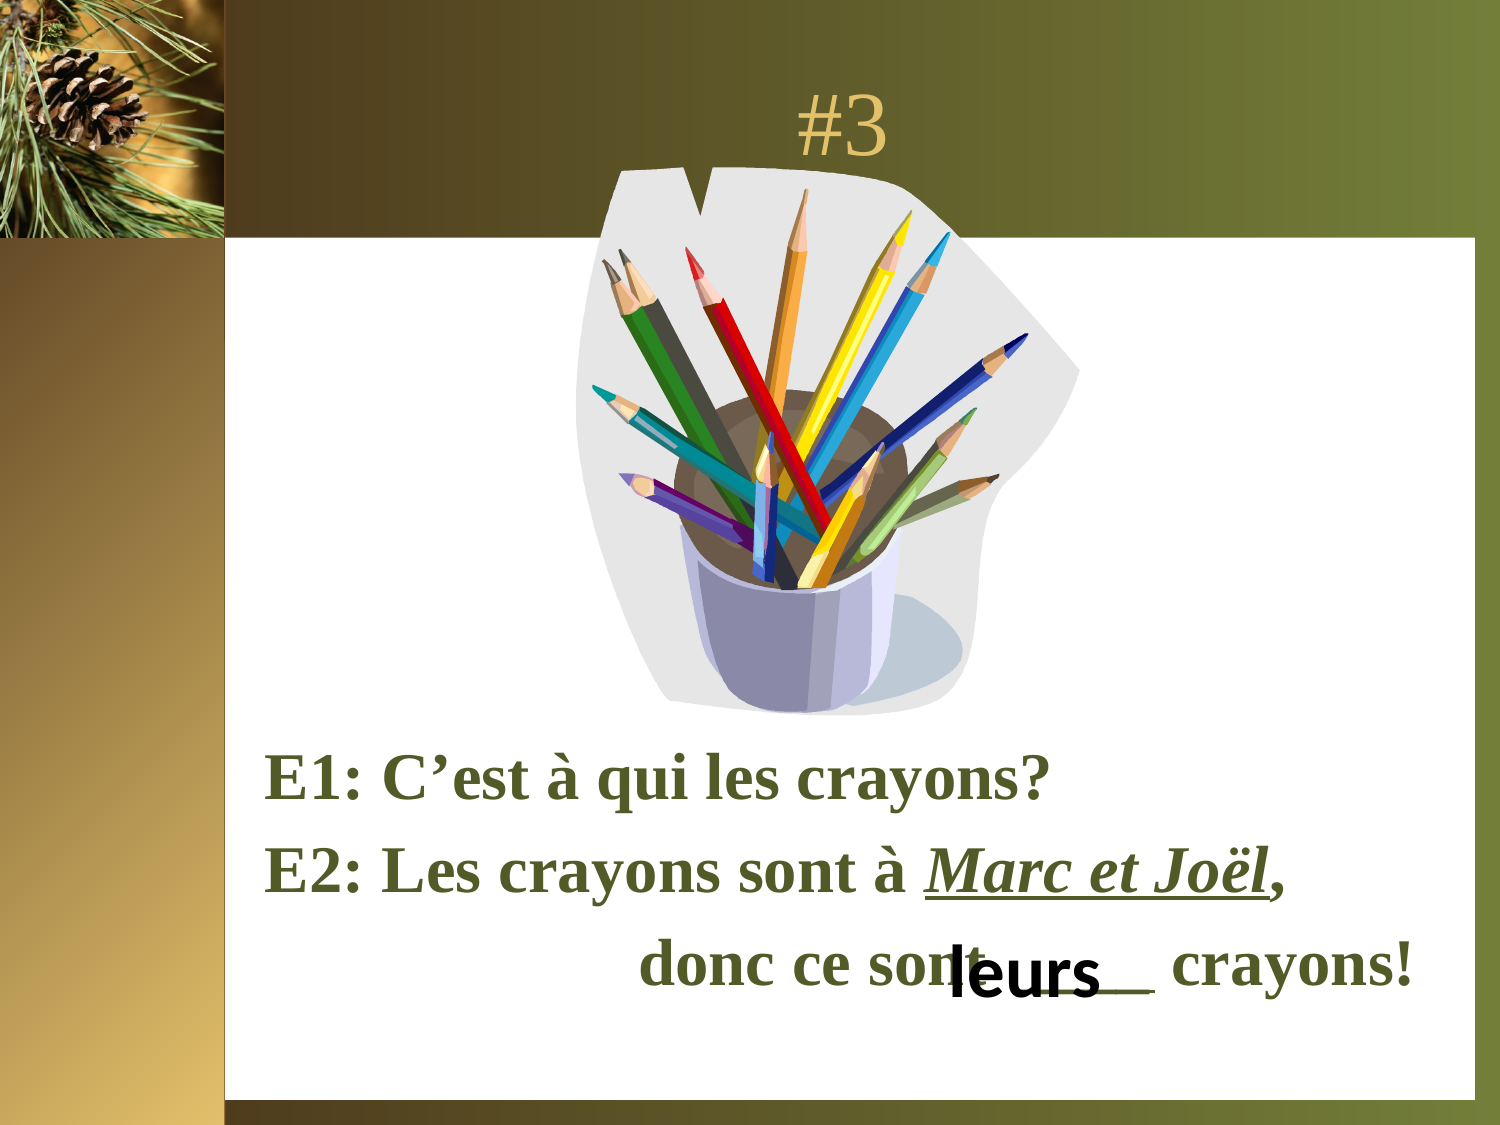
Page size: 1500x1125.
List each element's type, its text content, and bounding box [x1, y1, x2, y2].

list E1: C’est à qui les crayons? E2: Les crayons sont à Marc et Joël, donc ce sont ____ crayons! [249, 724, 1438, 1125]
picture [574, 159, 1088, 724]
text_box leurs [924, 914, 1125, 1020]
title #3 [249, 24, 1438, 213]
picture [0, 0, 224, 238]
